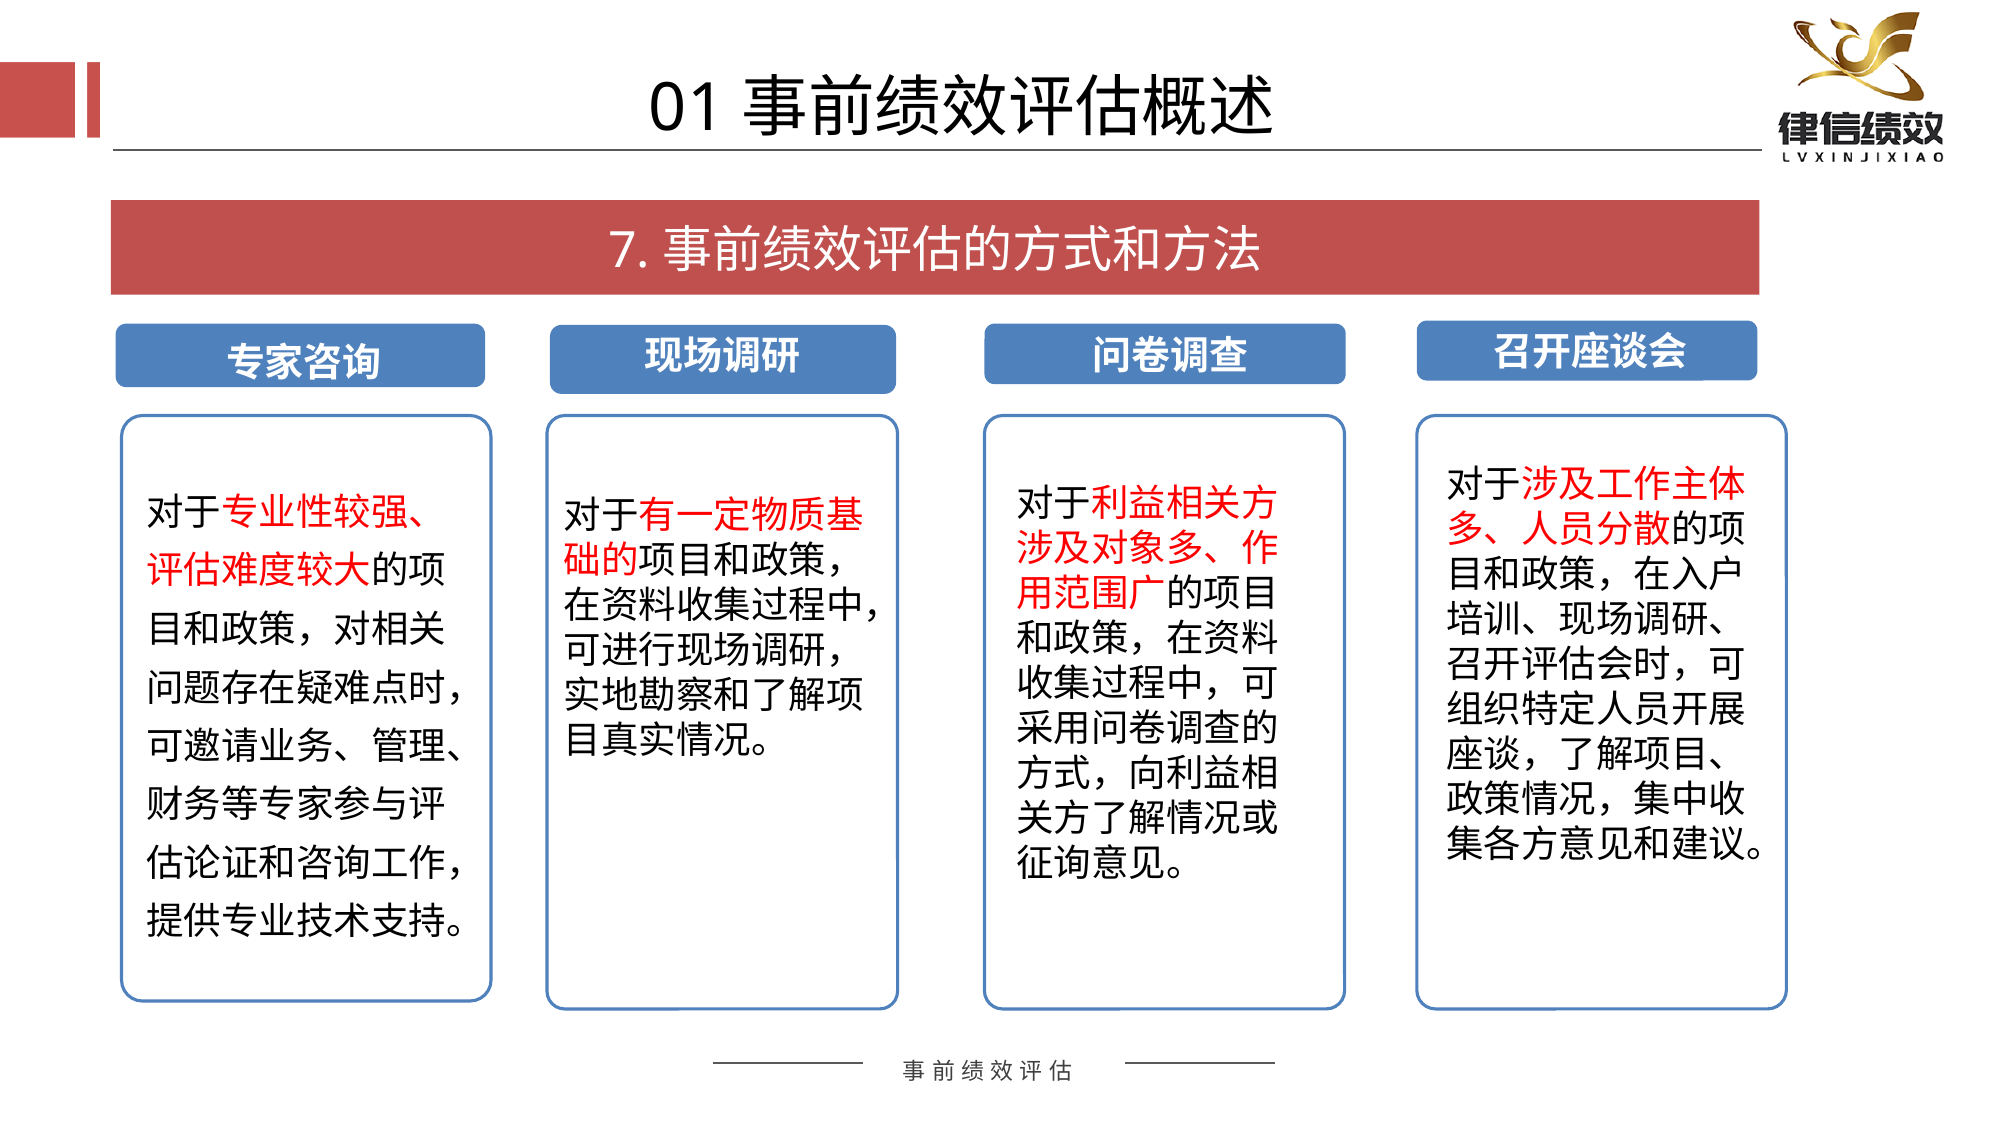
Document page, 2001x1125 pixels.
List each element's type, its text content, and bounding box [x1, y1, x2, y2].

text_box 对于有一定物质基础的项目和政策，在资料收集过程中，可进行现场调研，实地勘察和了解项目真实情况。 [548, 484, 883, 769]
picture [1762, 0, 1959, 175]
text_box 专家咨询 [137, 330, 470, 391]
text_box 现场调研 [556, 323, 889, 384]
text_box 01事前绩效评估概述 [575, 62, 1350, 145]
text_box [121, 415, 492, 1002]
text_box [546, 415, 898, 949]
text_box 问卷调查 [1012, 323, 1328, 384]
text_box [984, 323, 1346, 385]
text_box 对于利益相关方涉及对象多、作用范围广的项目和政策，在资料收集过程中，可采用问卷调查的方式，向利益相关方了解情况或征询意见。 [1001, 471, 1328, 892]
text_box 7.事前绩效评估的方式和方法 [109, 198, 1762, 297]
text_box [115, 323, 486, 388]
text_box [403, 949, 1569, 1047]
text_box [984, 415, 1345, 949]
text_box 对于涉及工作主体多、人员分散的项目和政策，在入户培训、现场调研、召开评估会时，可组织特定人员开展座谈，了解项目、政策情况，集中收集各方意见和建议。 [1431, 452, 1774, 873]
text_box 对于专业性较强、评估难度较大的项目和政策，对相关问题存在疑难点时，可邀请业务、管理、财务等专家参与评估论证和咨询工作，提供专业技术支持。 [132, 467, 475, 950]
text_box [549, 325, 897, 394]
text_box 召开座谈会 [1478, 319, 1758, 381]
text_box [1416, 320, 1478, 381]
text_box [1416, 415, 1787, 1009]
